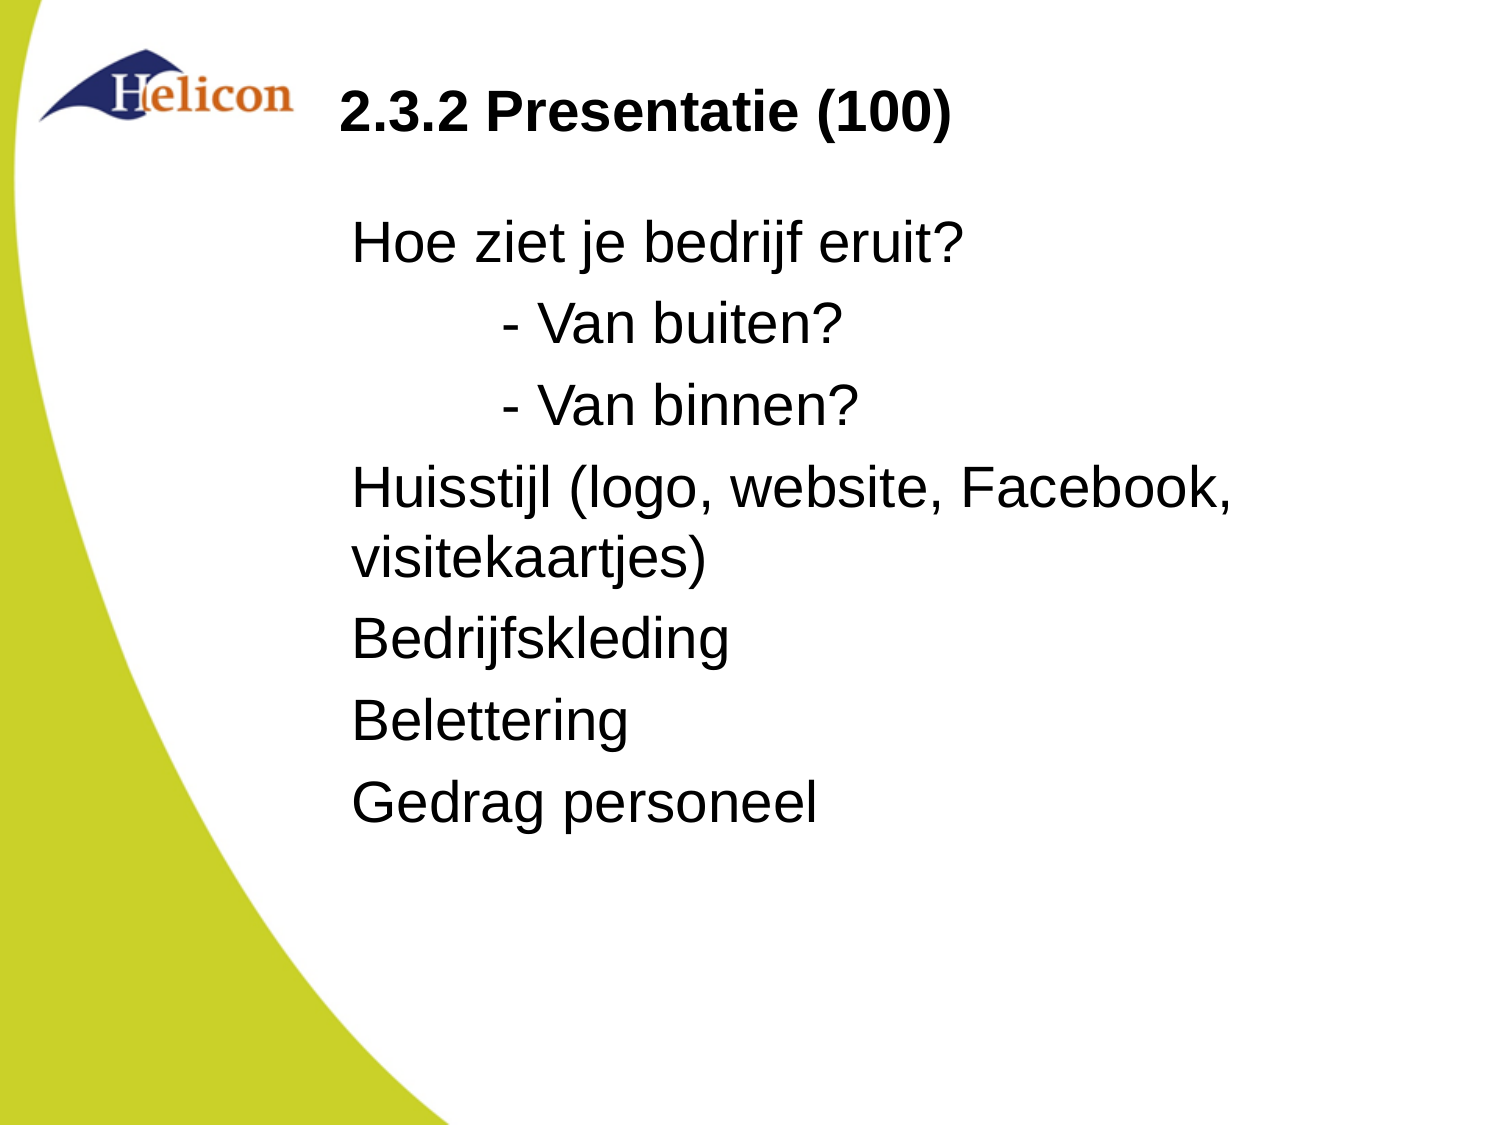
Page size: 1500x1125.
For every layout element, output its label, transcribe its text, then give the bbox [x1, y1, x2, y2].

title 2.3.2 Presentatie (100) [324, 54, 1415, 161]
picture [0, 0, 1500, 1125]
list Hoe ziet je bedrijf eruit? - Van buiten? - Van binnen? Huisstijl (logo, website, Facebook, visitekaartjes) Bedrijfskleding Belettering Gedrag personeel [336, 196, 1425, 1005]
